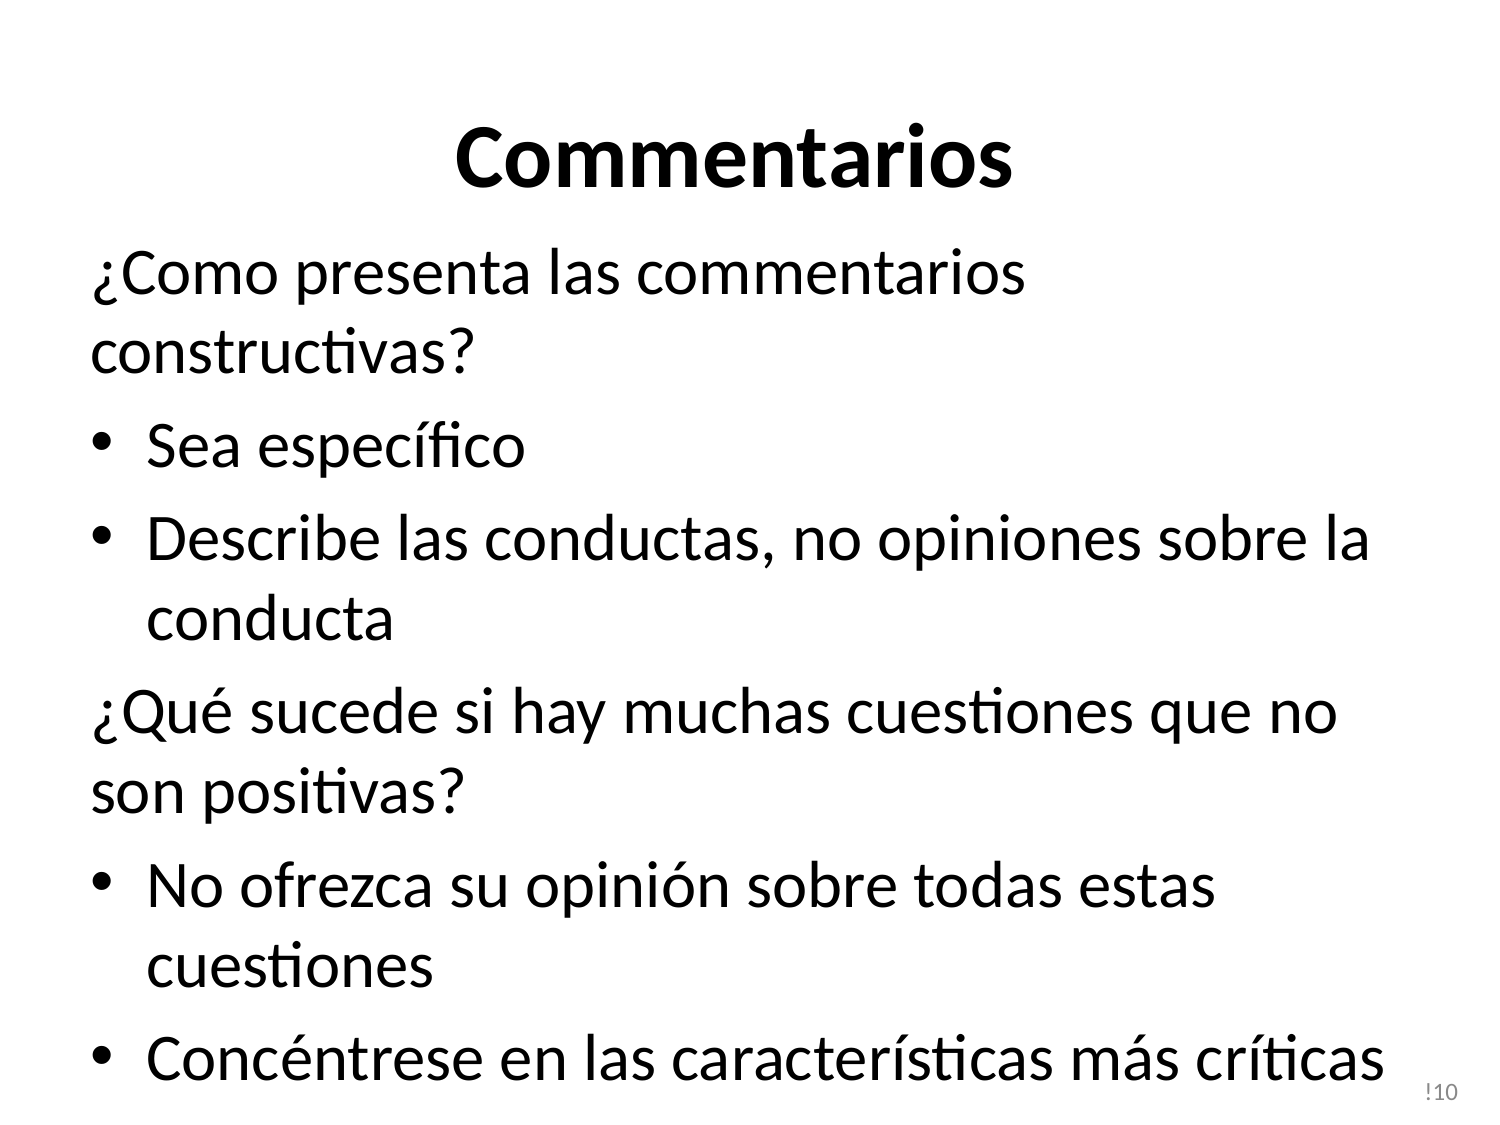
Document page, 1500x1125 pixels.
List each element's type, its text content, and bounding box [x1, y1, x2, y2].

title Commentarios [70, 81, 1421, 221]
list ¿Como presenta las commentarios constructivas? Sea específico Describe las conductas, no opiniones sobre la conducta ¿Qué sucede si hay muchas cuestiones que no son positivas? No ofrezca su opinión sobre todas estas cuestiones Concéntrese en las características más críticas [74, 219, 1426, 1006]
text_box !10 [1122, 1067, 1473, 1125]
